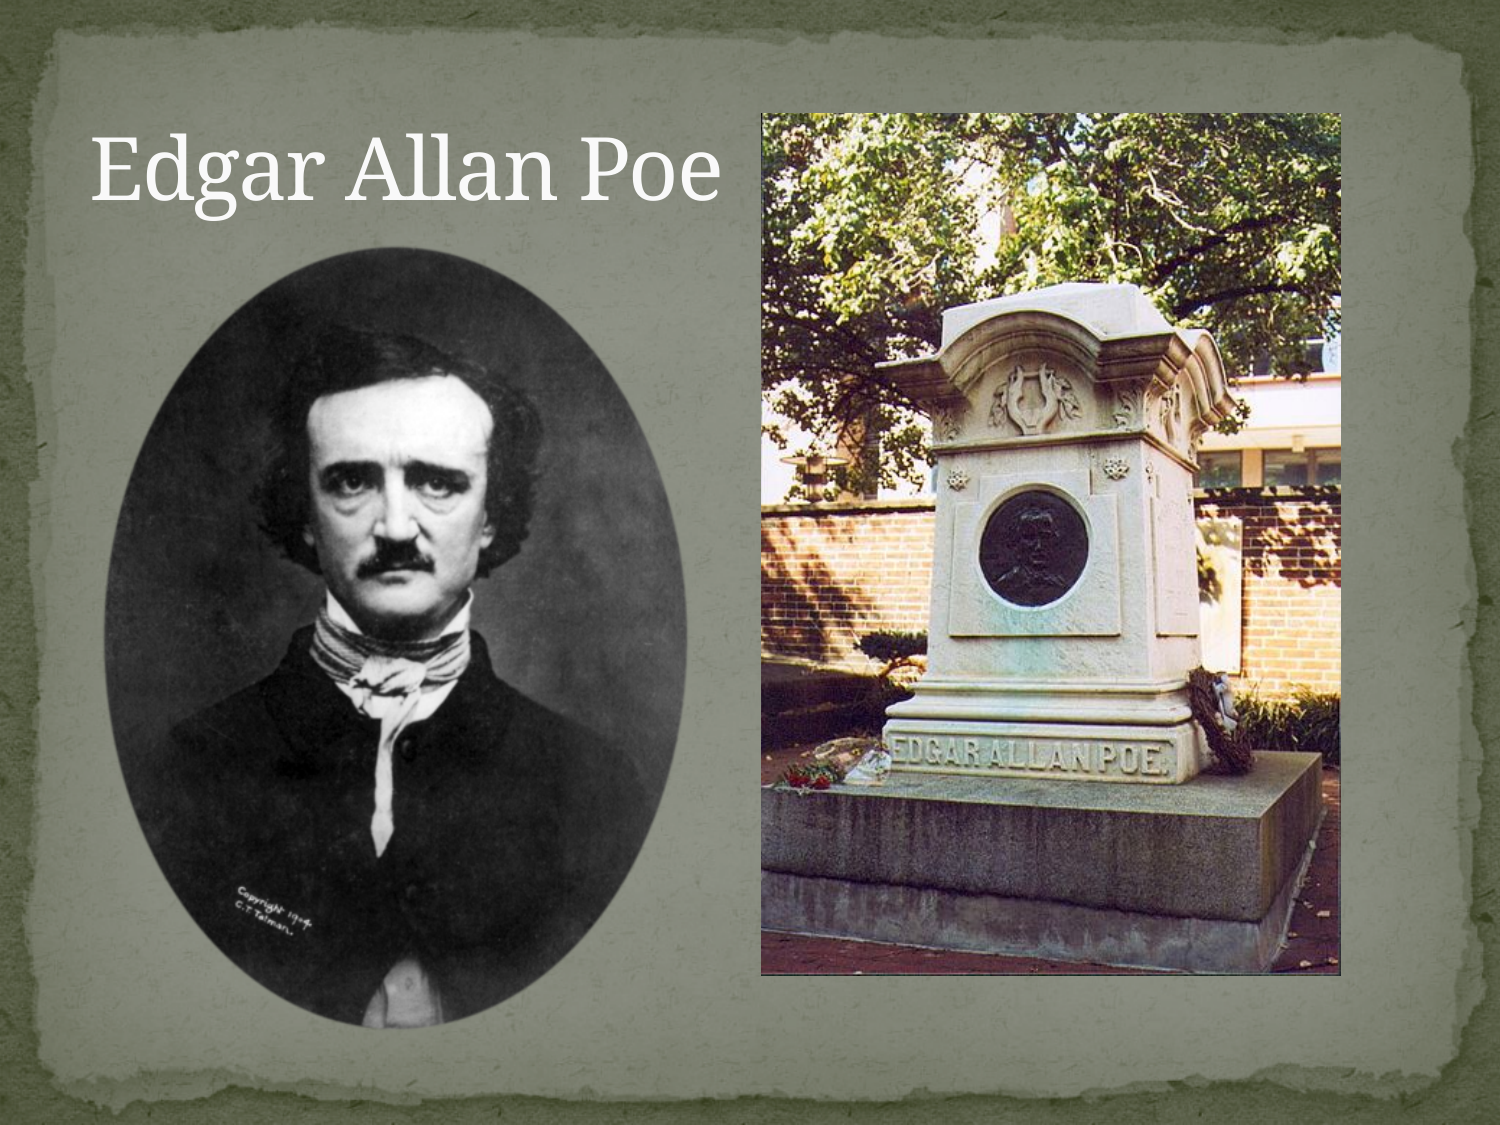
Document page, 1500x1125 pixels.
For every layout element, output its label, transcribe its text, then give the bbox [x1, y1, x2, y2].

title Edgar Allan Poe [74, 24, 1425, 225]
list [103, 246, 690, 1031]
picture [761, 113, 1341, 976]
